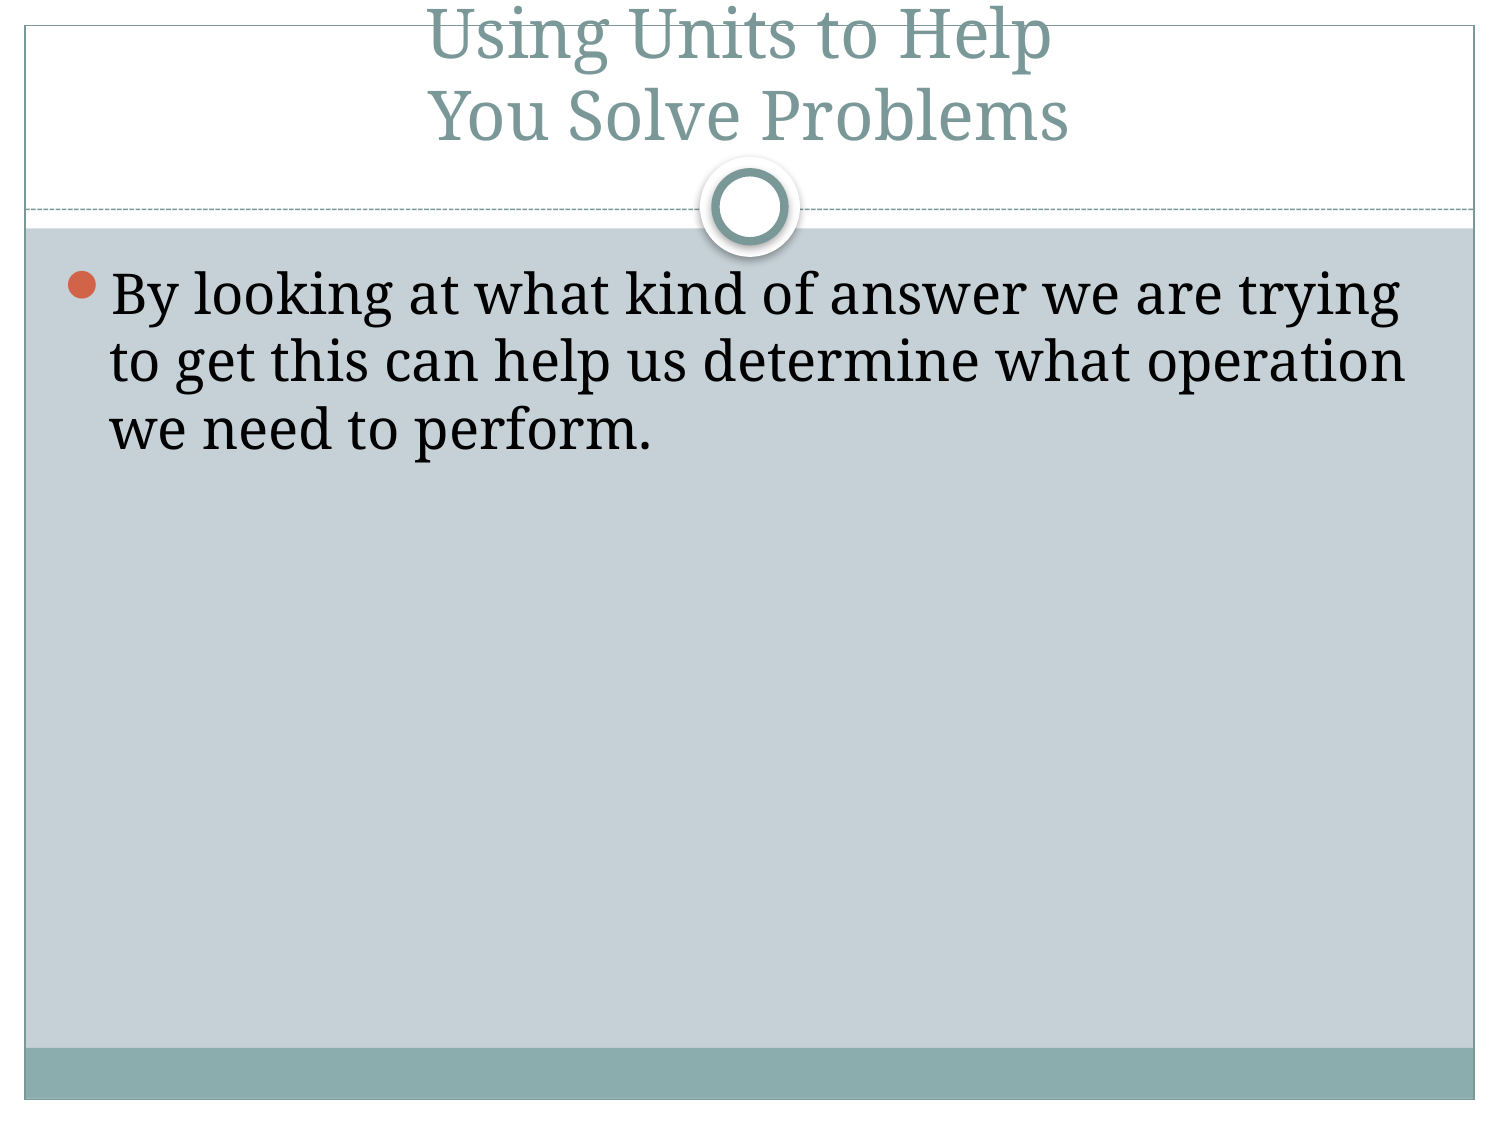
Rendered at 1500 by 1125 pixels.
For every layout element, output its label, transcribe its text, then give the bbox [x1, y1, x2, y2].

title Using Units to Help You Solve Problems [49, 37, 1450, 162]
list By looking at what kind of answer we are trying to get this can help us determine what operation we need to perform. [49, 250, 1445, 1001]
